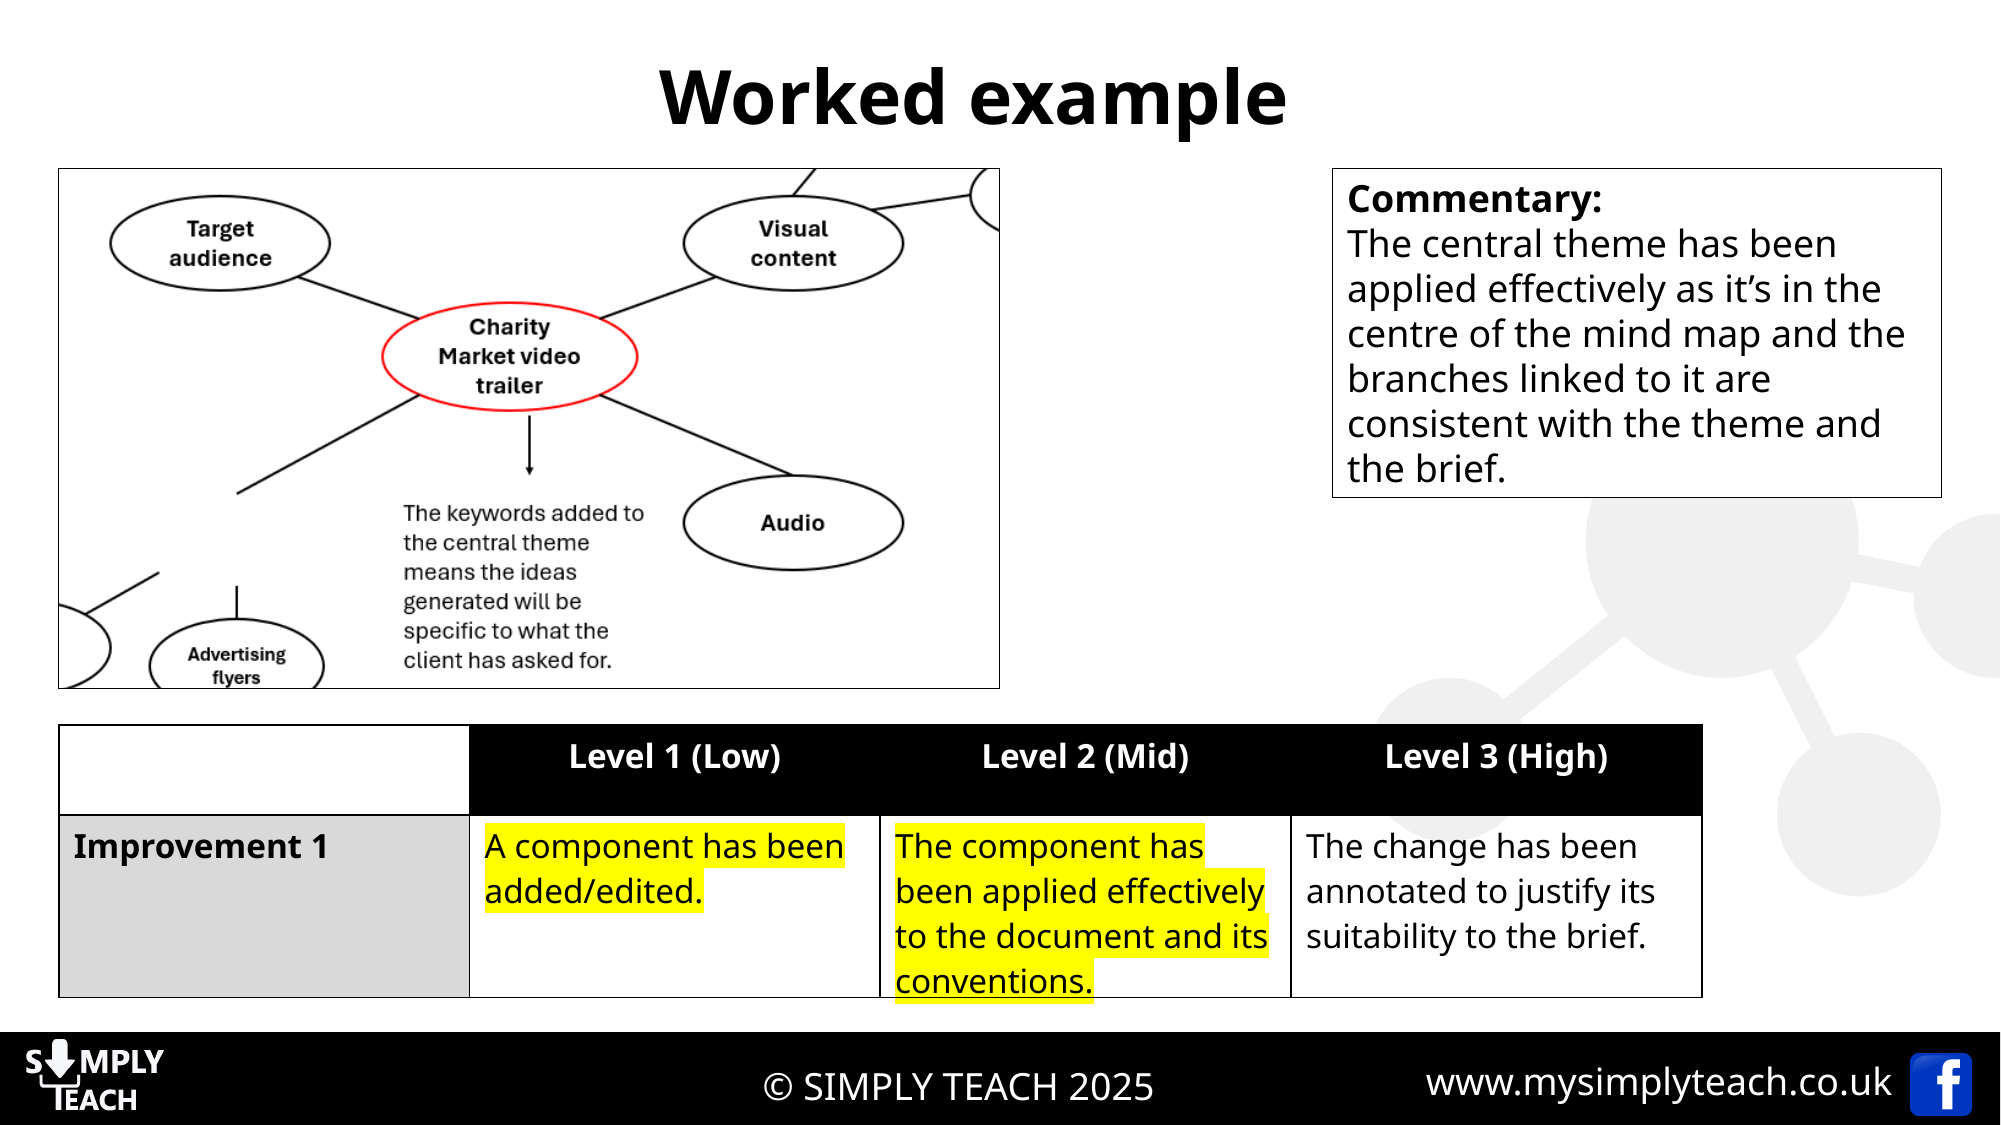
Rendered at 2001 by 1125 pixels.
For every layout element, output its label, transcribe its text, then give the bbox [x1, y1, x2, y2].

table_cell The change has been annotated to justify its suitability to the brief. [1292, 816, 1701, 997]
picture [58, 167, 1001, 689]
table_header Level 2 (Mid) [881, 726, 1290, 814]
text_box Commentary: The central theme has been applied effectively as it’s in the centre of the mind map and the branches linked to it are consistent with the theme and the brief. [1332, 168, 1942, 498]
table_cell A component has been added/edited. [470, 816, 879, 997]
table_header [60, 726, 469, 814]
table_cell The component has been applied effectively to the document and its conventions. [881, 816, 1290, 997]
table_header Level 1 (Low) [470, 726, 879, 814]
table_header Level 3 (High) [1292, 726, 1701, 814]
table_cell Improvement 1 [60, 816, 469, 997]
text_box Worked example [184, 42, 1765, 147]
picture [1907, 1050, 1975, 1119]
picture [15, 1033, 182, 1122]
